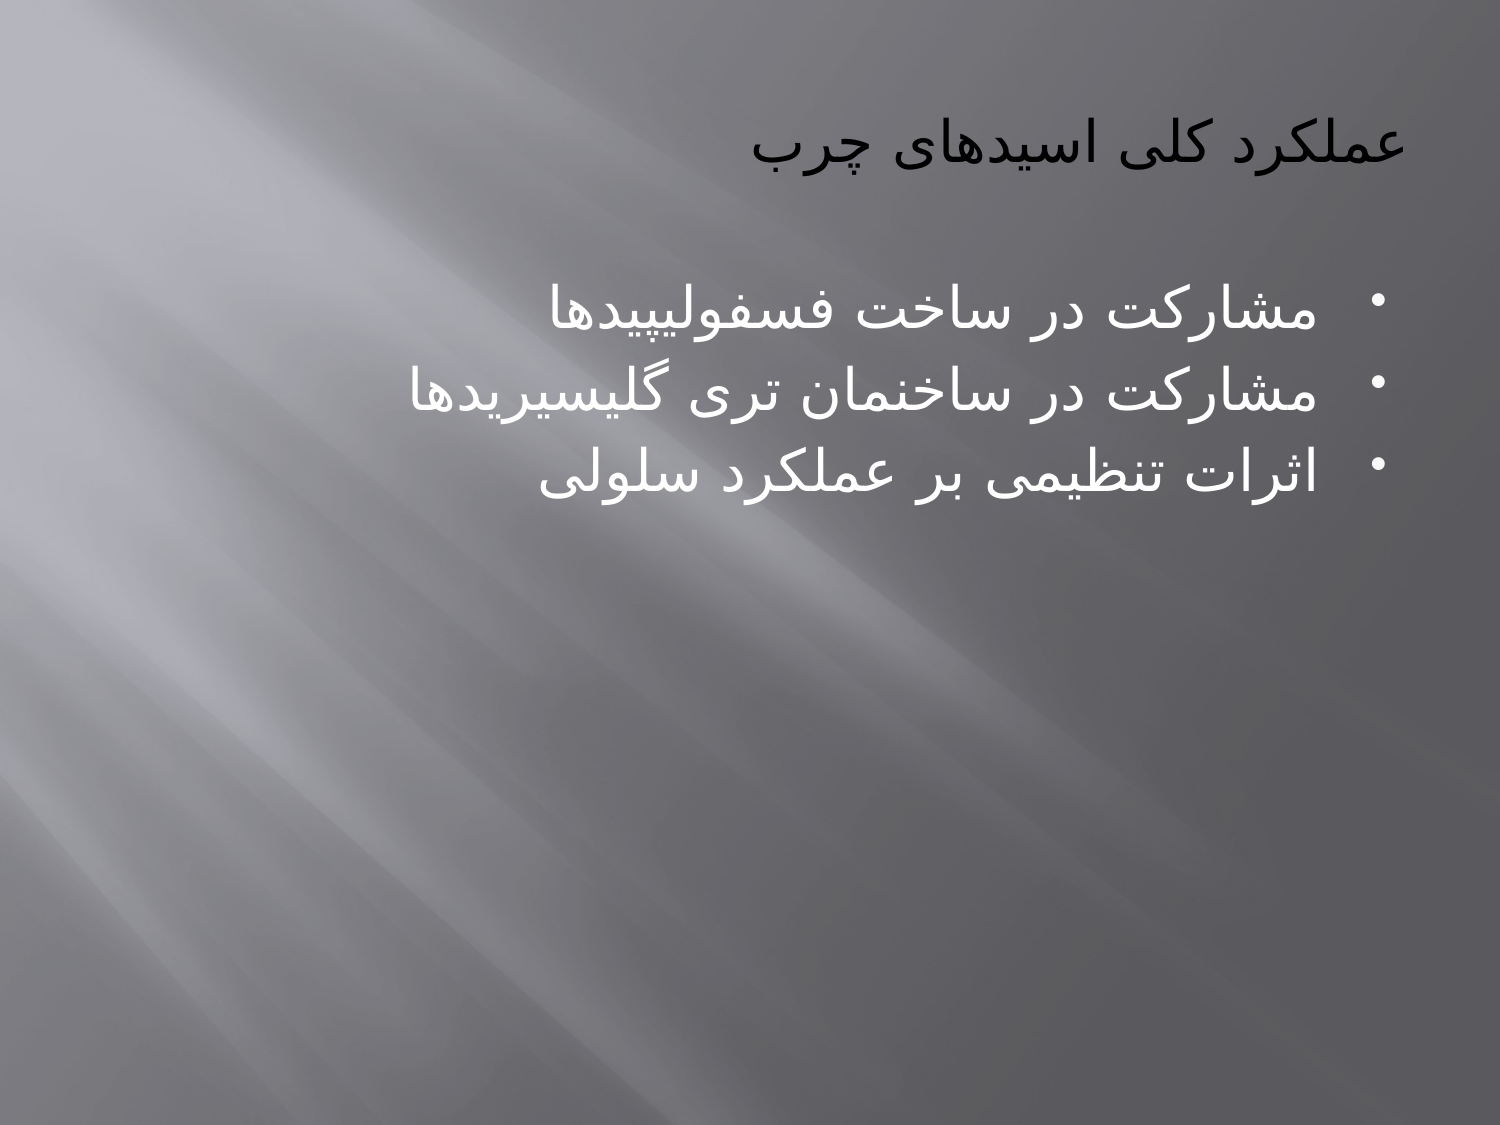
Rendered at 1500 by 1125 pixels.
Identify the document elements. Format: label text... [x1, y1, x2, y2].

title عملکرد کلی اسیدهای چرب [75, 45, 1425, 233]
list مشارکت در ساخت فسفولیپیدها مشارکت در ساخنمان تری گلیسیریدها اثرات تنظیمی بر عملکرد سلولی [75, 262, 1425, 1035]
